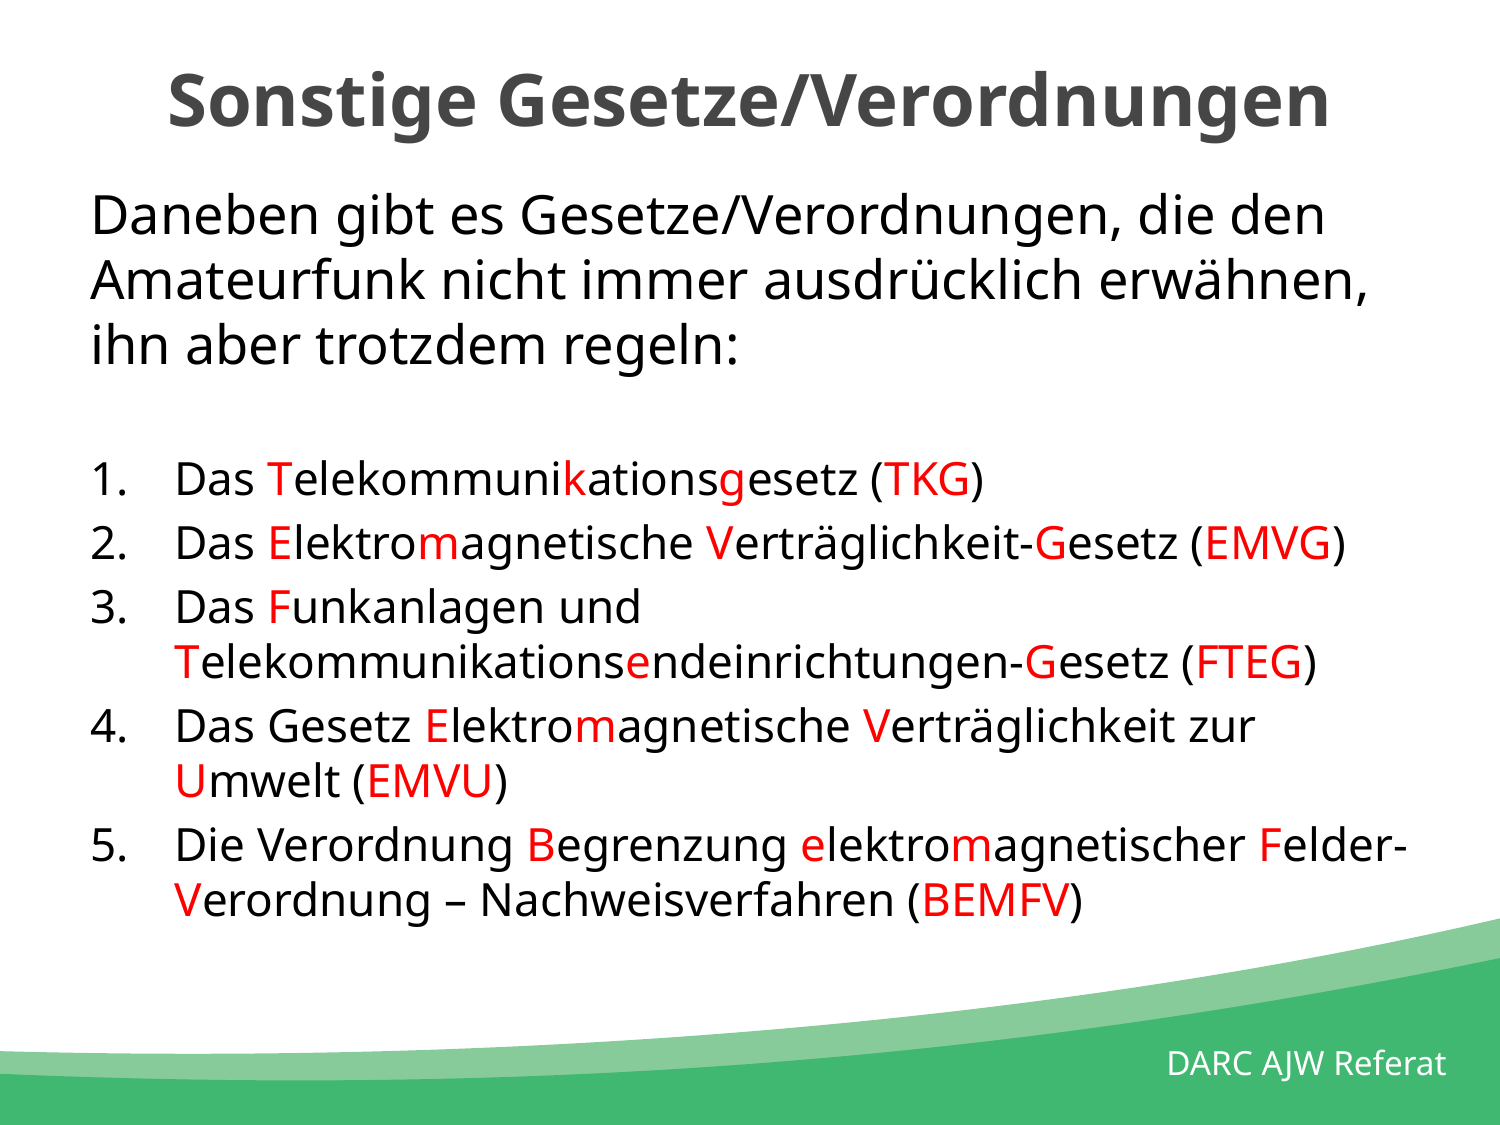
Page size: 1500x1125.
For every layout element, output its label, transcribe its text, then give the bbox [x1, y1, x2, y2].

list Daneben gibt es Gesetze/Verordnungen, die den Amateurfunk nicht immer ausdrücklich erwähnen, ihn aber trotzdem regeln: Das Telekommunikationsgesetz (TKG) Das Elektromagnetische Verträglichkeit-Gesetz (EMVG) Das Funkanlagen und Telekommunikationsendeinrichtungen-Gesetz (FTEG) Das Gesetz Elektromagnetische Verträglichkeit zur Umwelt (EMVU) Die Verordnung Begrenzung elektromagnetischer Felder-Verordnung – Nachweisverfahren (BEMFV) [75, 172, 1426, 1017]
title Sonstige Gesetze/Verordnungen [75, 45, 1425, 149]
